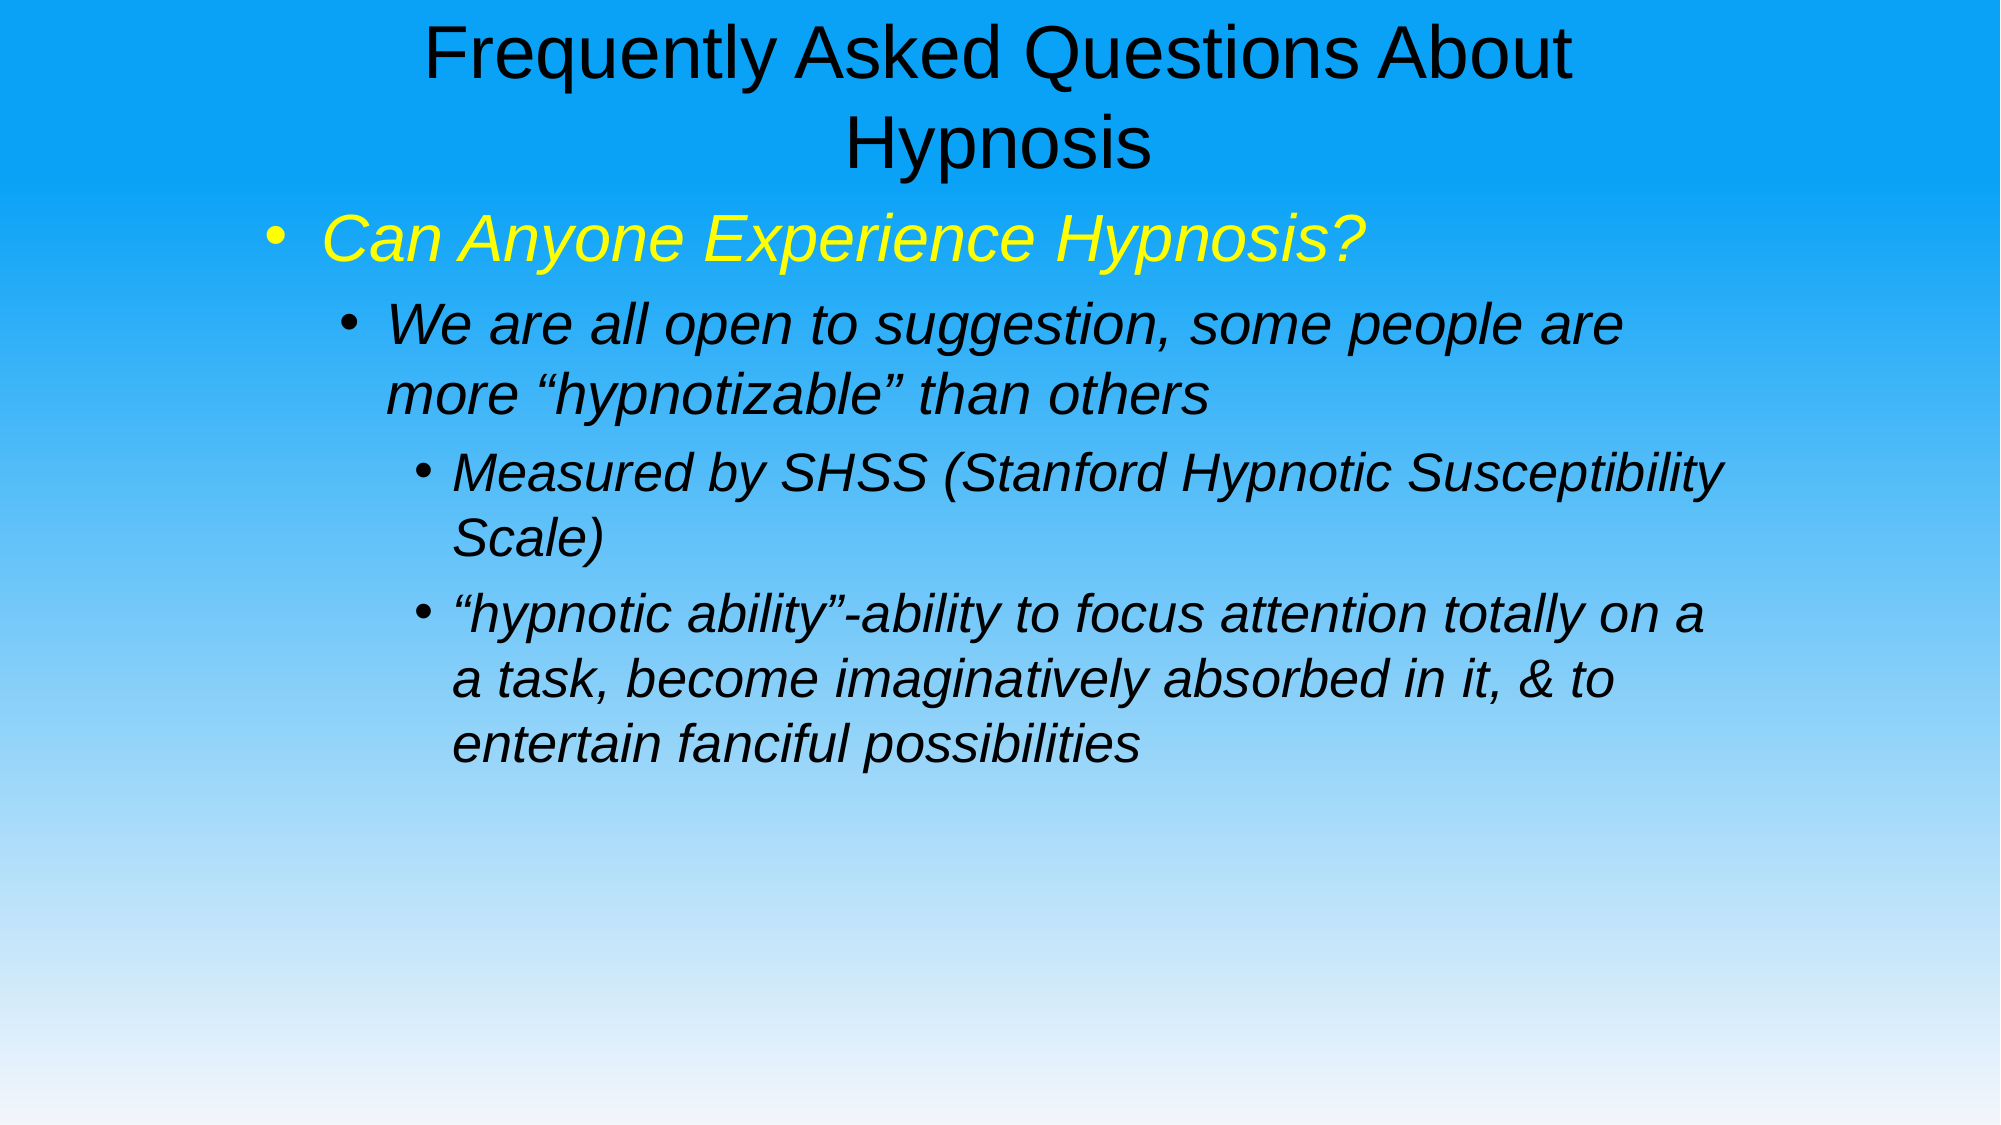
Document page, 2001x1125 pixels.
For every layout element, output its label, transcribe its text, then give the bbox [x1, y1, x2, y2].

text_box Can Anyone Experience Hypnosis? We are all open to suggestion, some people are more “hypnotizable” than others Measured by SHSS (Stanford Hypnotic Susceptibility Scale) “hypnotic ability”-ability to focus attention totally on a a task, become imaginatively absorbed in it, & to entertain fanciful possibilities [249, 187, 1750, 930]
title Frequently Asked Questions About Hypnosis [248, 0, 1749, 168]
